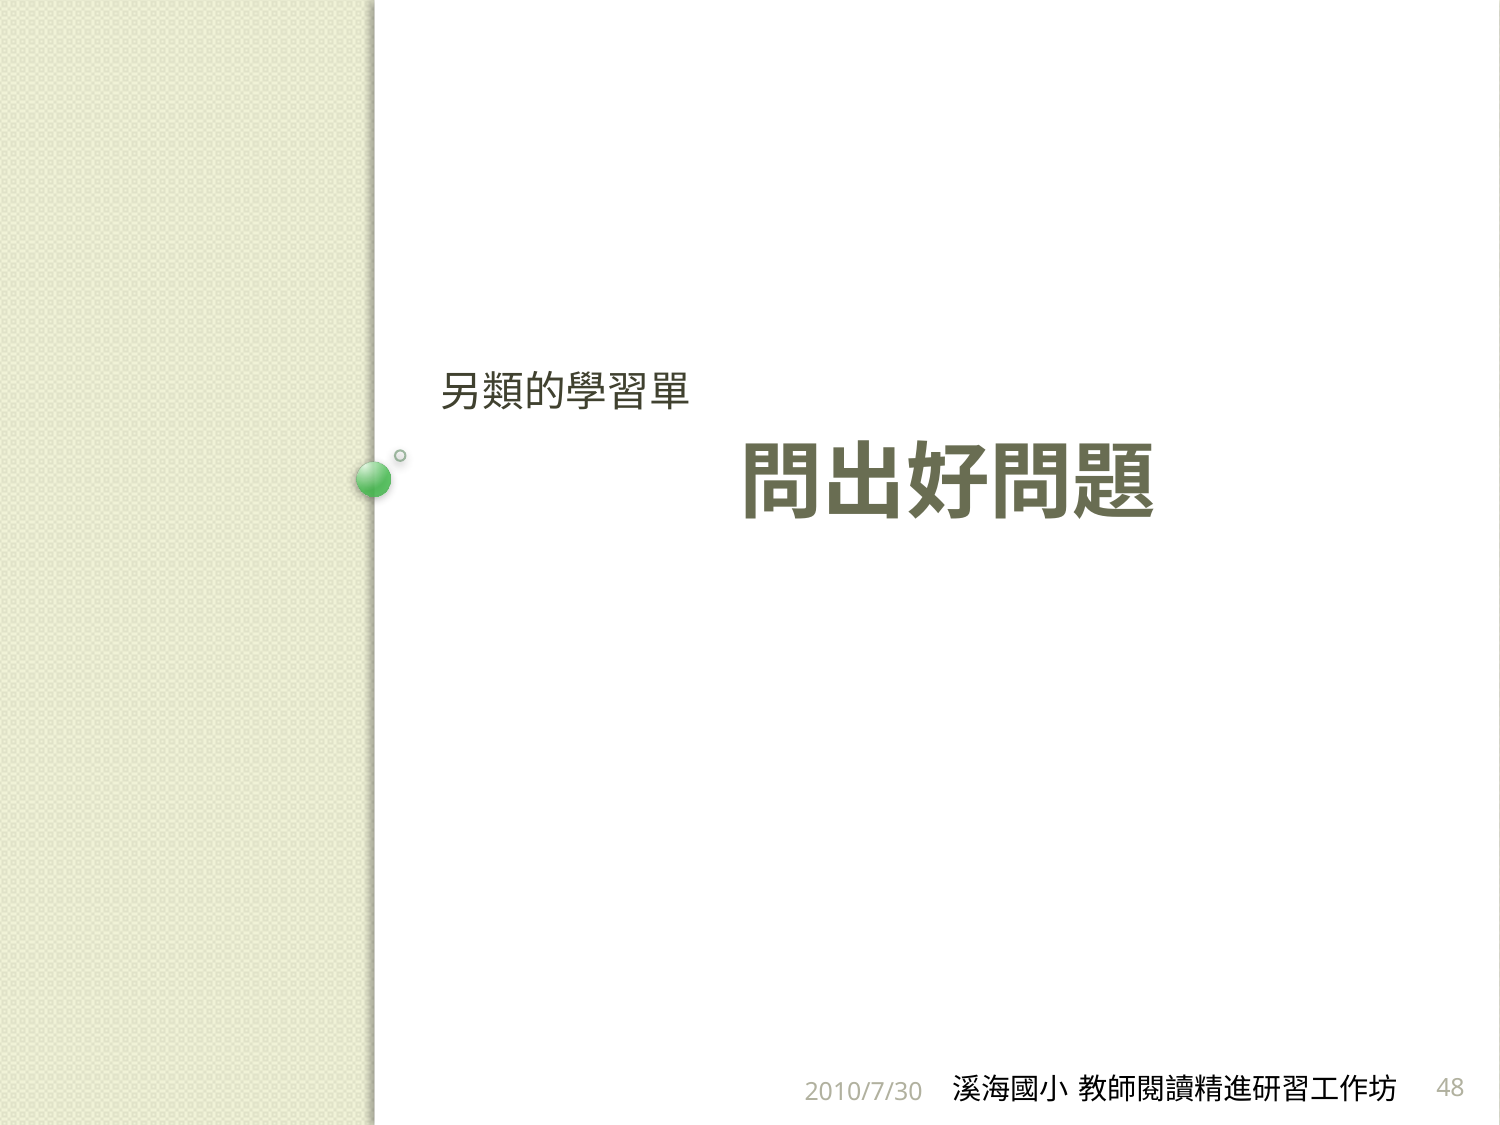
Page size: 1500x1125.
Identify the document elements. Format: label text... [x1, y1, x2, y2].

slide_number 48 [1413, 1034, 1488, 1113]
list 另類的學習單 [422, 174, 1473, 423]
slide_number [587, 1034, 937, 1113]
title 問出好問題 [422, 426, 1473, 802]
footer 溪海國小 教師閱讀精進研習工作坊 [937, 1034, 1413, 1113]
